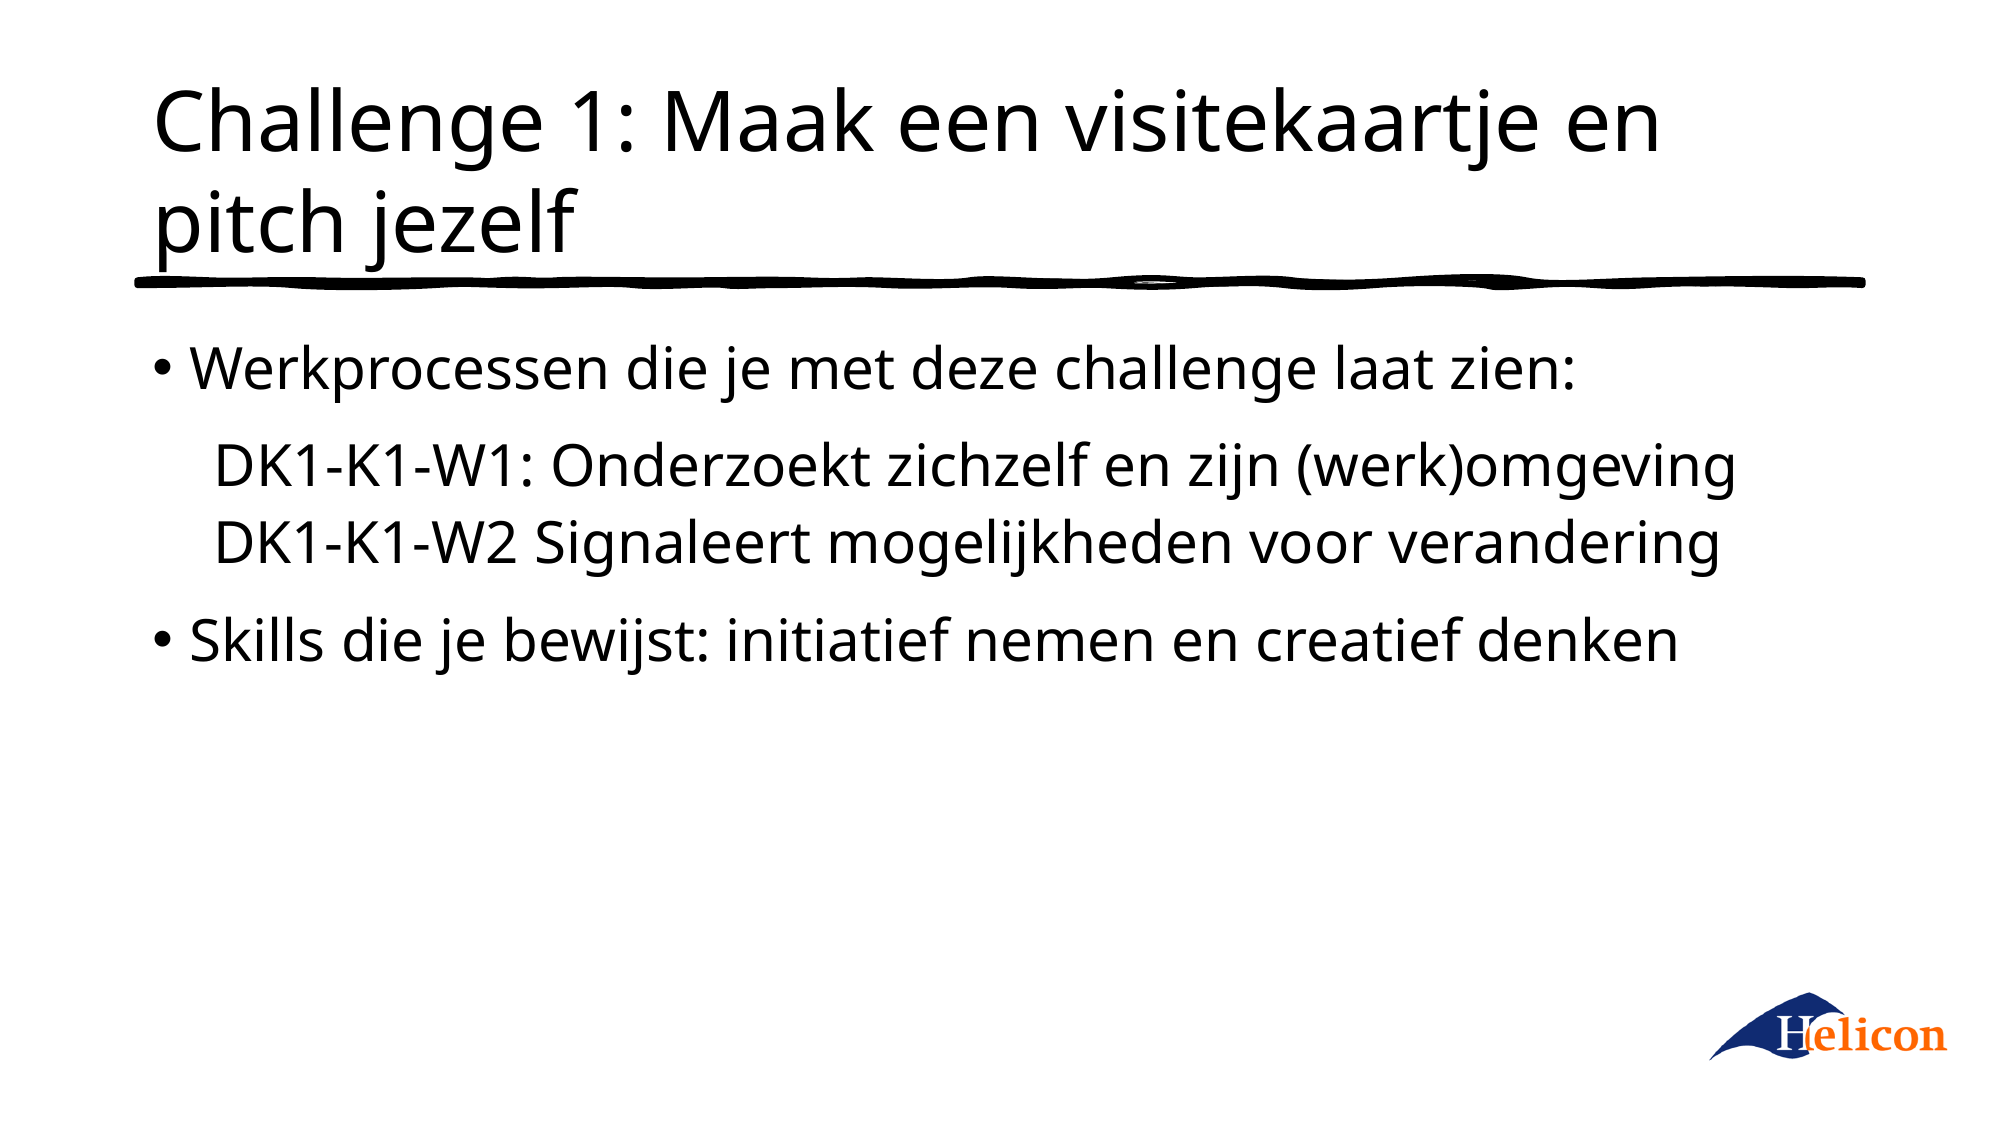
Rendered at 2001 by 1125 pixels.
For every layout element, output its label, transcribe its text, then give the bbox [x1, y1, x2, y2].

picture [1671, 952, 2000, 1125]
title Challenge 1: Maak een visitekaartje en pitch jezelf [137, 59, 1863, 278]
list Werkprocessen die je met deze challenge laat zien: DK1-K1-W1: Onderzoekt zichzelf en zijn (werk)omgeving DK1-K1-W2 Signaleert mogelijkheden voor verandering Skills die je bewijst: initiatief nemen en creatief denken [137, 316, 1863, 1014]
